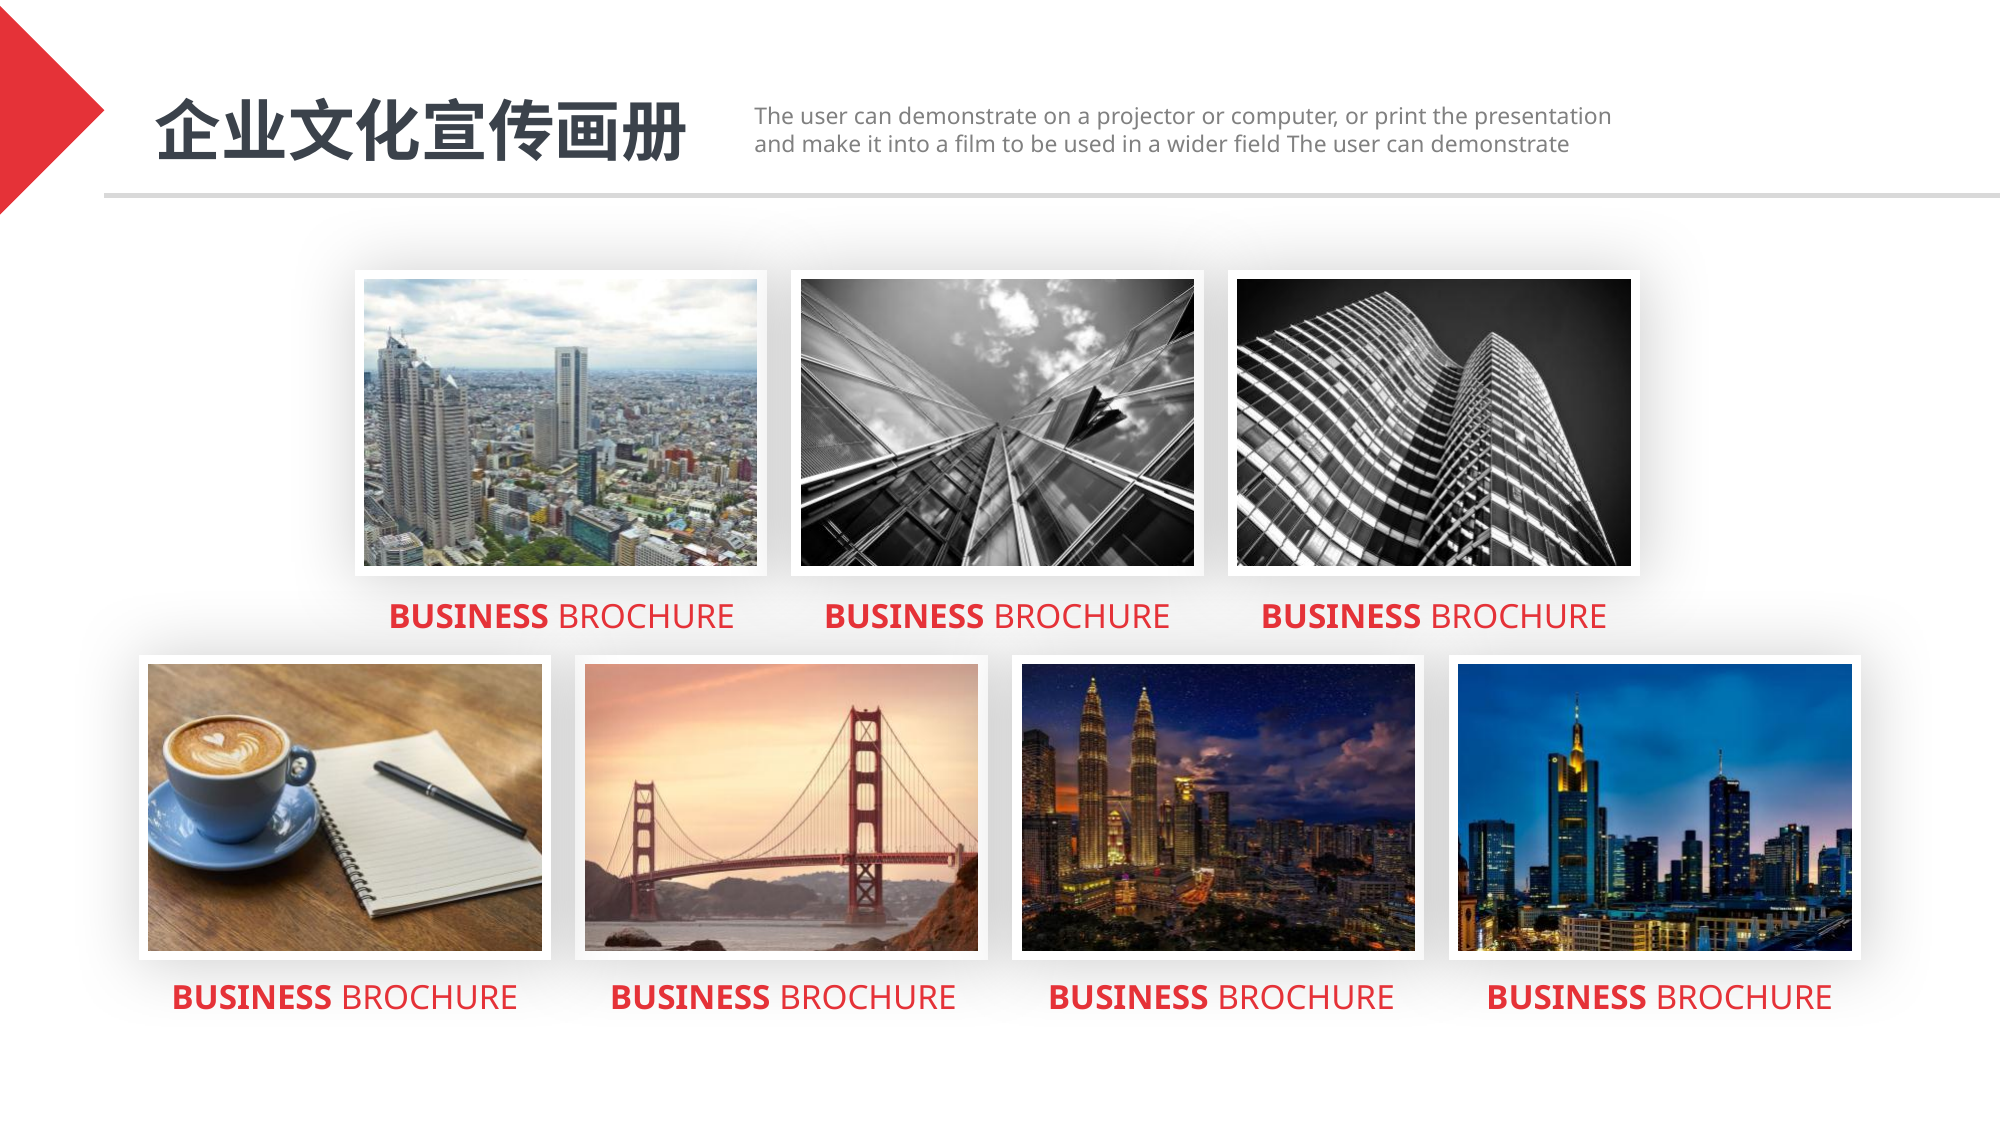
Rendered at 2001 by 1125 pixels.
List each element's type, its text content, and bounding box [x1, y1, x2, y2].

text_box BUSINESS BROCHURE [357, 587, 767, 643]
text_box BUSINESS BROCHURE [1016, 968, 1427, 1024]
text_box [0, 0, 2000, 238]
text_box [1453, 659, 1857, 957]
text_box BUSINESS BROCHURE [140, 968, 550, 1024]
text_box BUSINESS BROCHURE [1229, 587, 1639, 643]
text_box BUSINESS BROCHURE [1455, 968, 1865, 1024]
text_box [1016, 659, 1421, 957]
text_box [795, 274, 1200, 572]
text_box [1232, 274, 1637, 572]
text_box [579, 659, 984, 957]
text_box BUSINESS BROCHURE [578, 968, 988, 1024]
text_box [358, 274, 763, 572]
text_box [142, 659, 547, 957]
text_box BUSINESS BROCHURE [792, 587, 1202, 643]
